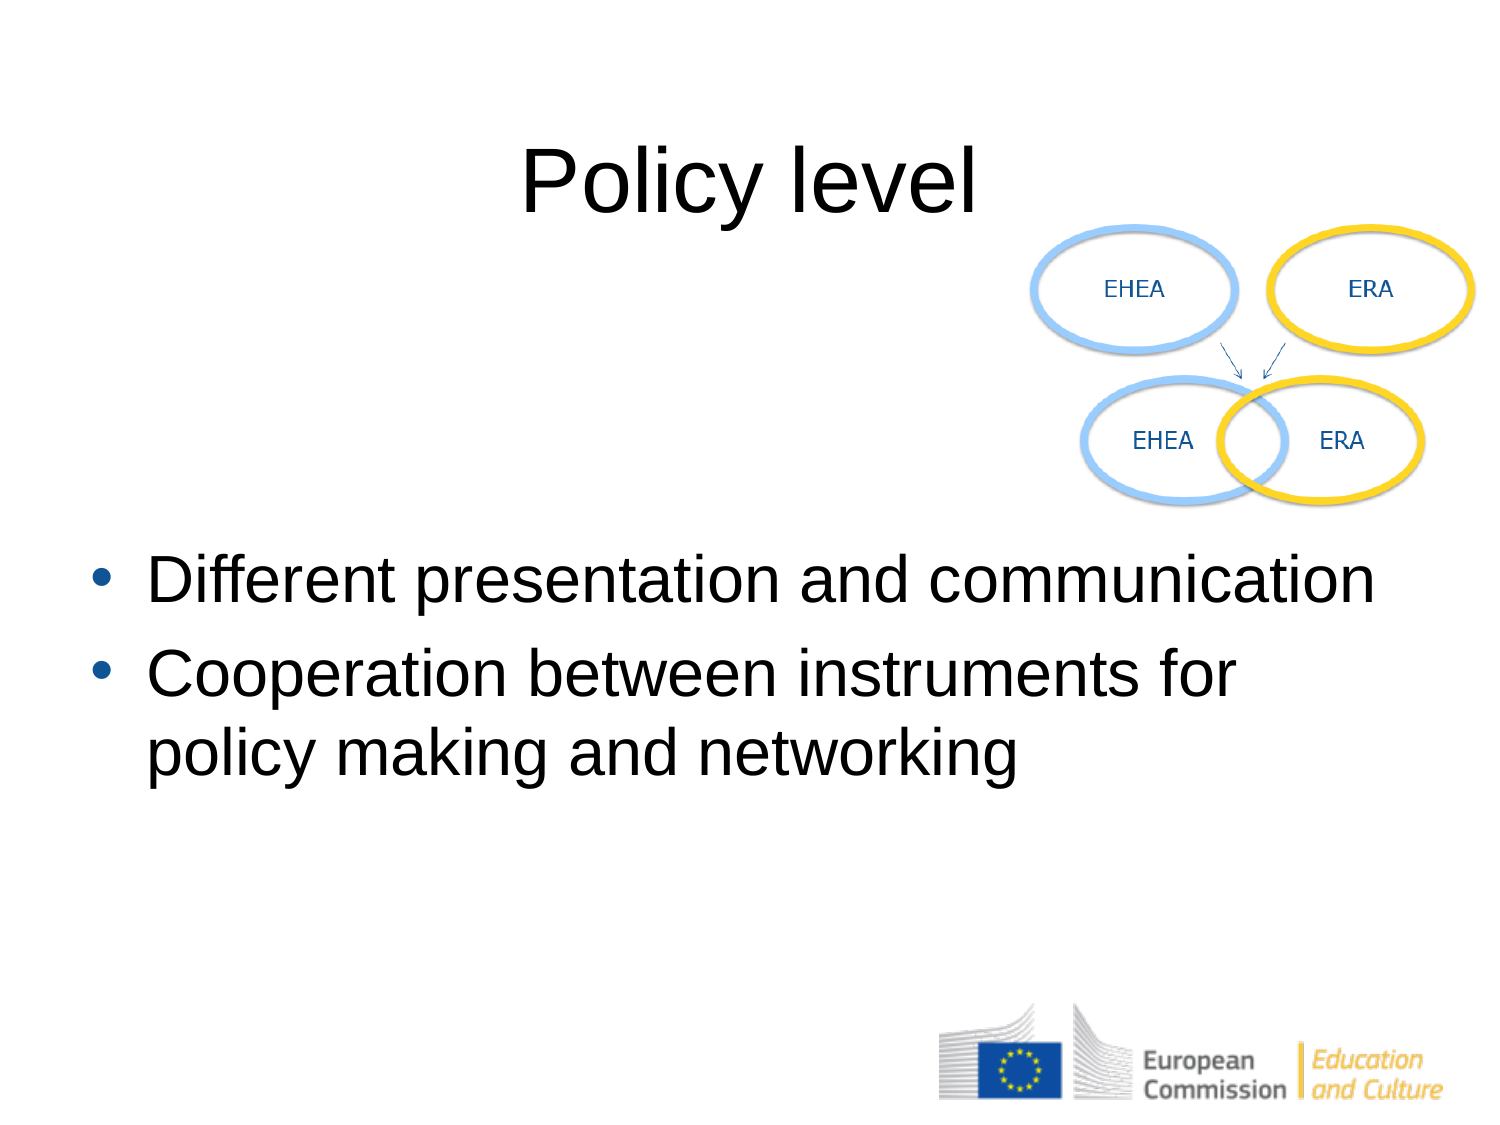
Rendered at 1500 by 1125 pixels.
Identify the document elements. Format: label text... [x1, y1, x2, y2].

picture [939, 1003, 1443, 1106]
text_box Policy level [74, 119, 1425, 232]
text_box Different presentation and communication Cooperation between instruments for policy making and networking [74, 528, 1425, 870]
picture [1001, 193, 1500, 529]
